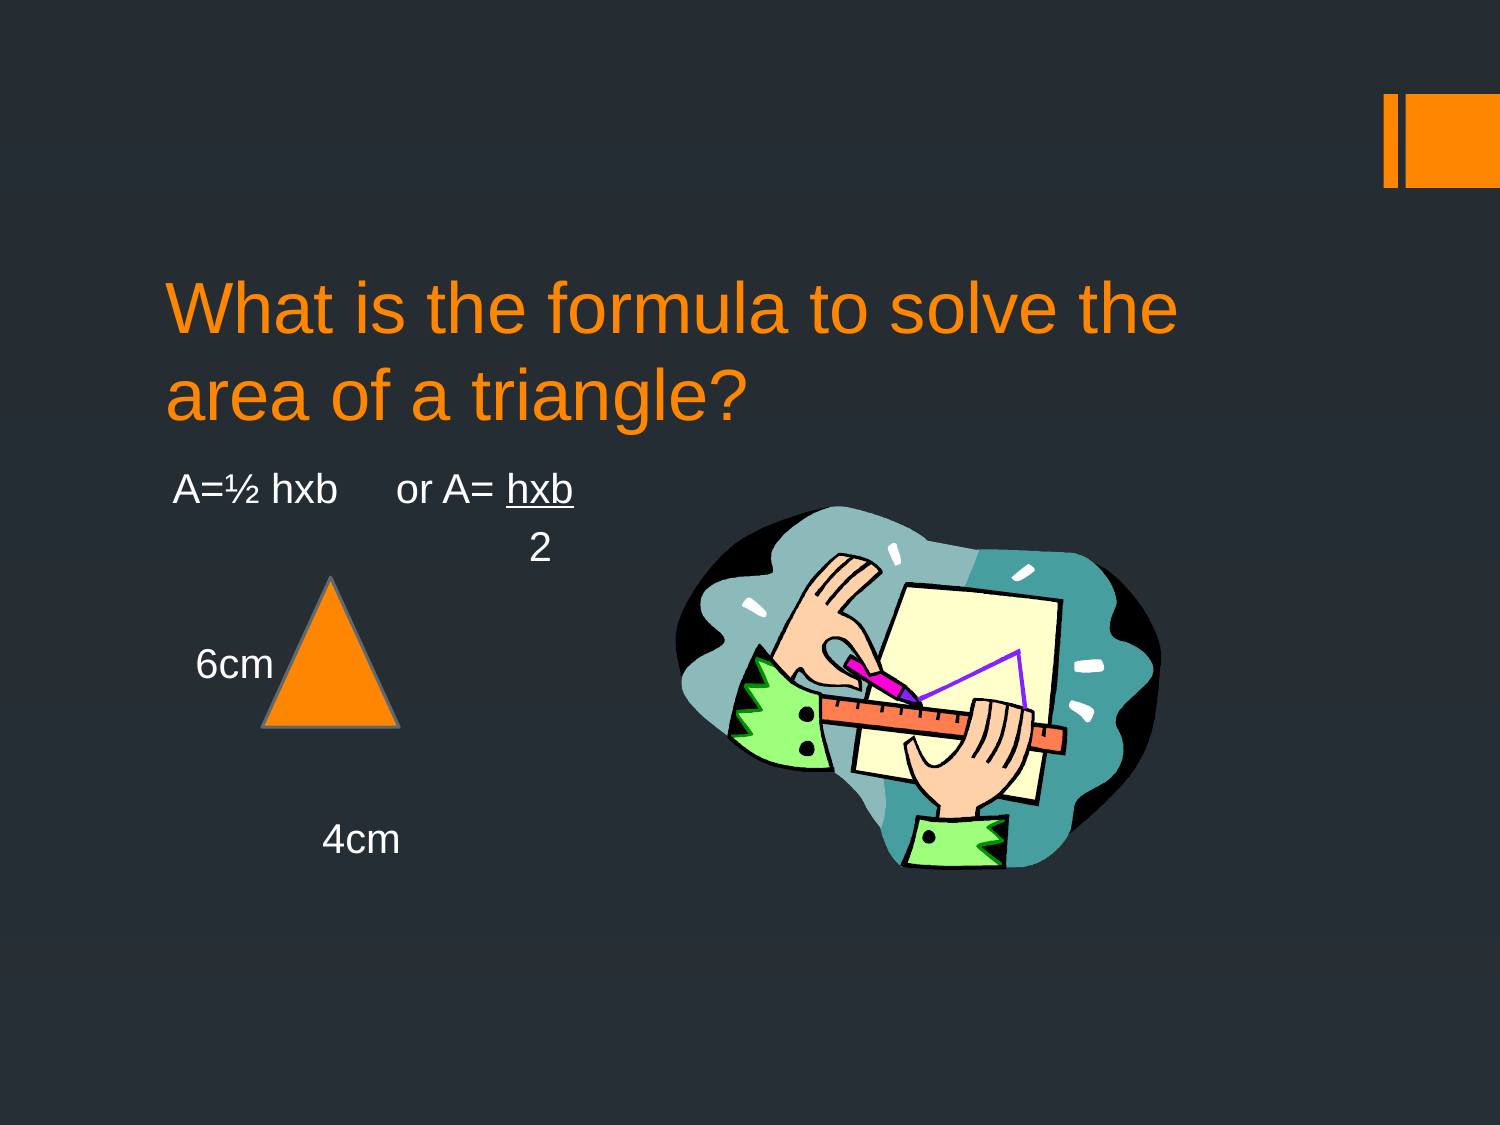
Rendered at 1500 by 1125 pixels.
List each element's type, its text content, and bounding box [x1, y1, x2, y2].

title What is the formula to solve the area of a triangle? [150, 253, 1350, 443]
text_box [260, 575, 401, 729]
picture [674, 499, 1168, 877]
list A=½ hxb or A= hxb 2 6cm 4cm [150, 454, 1350, 1035]
